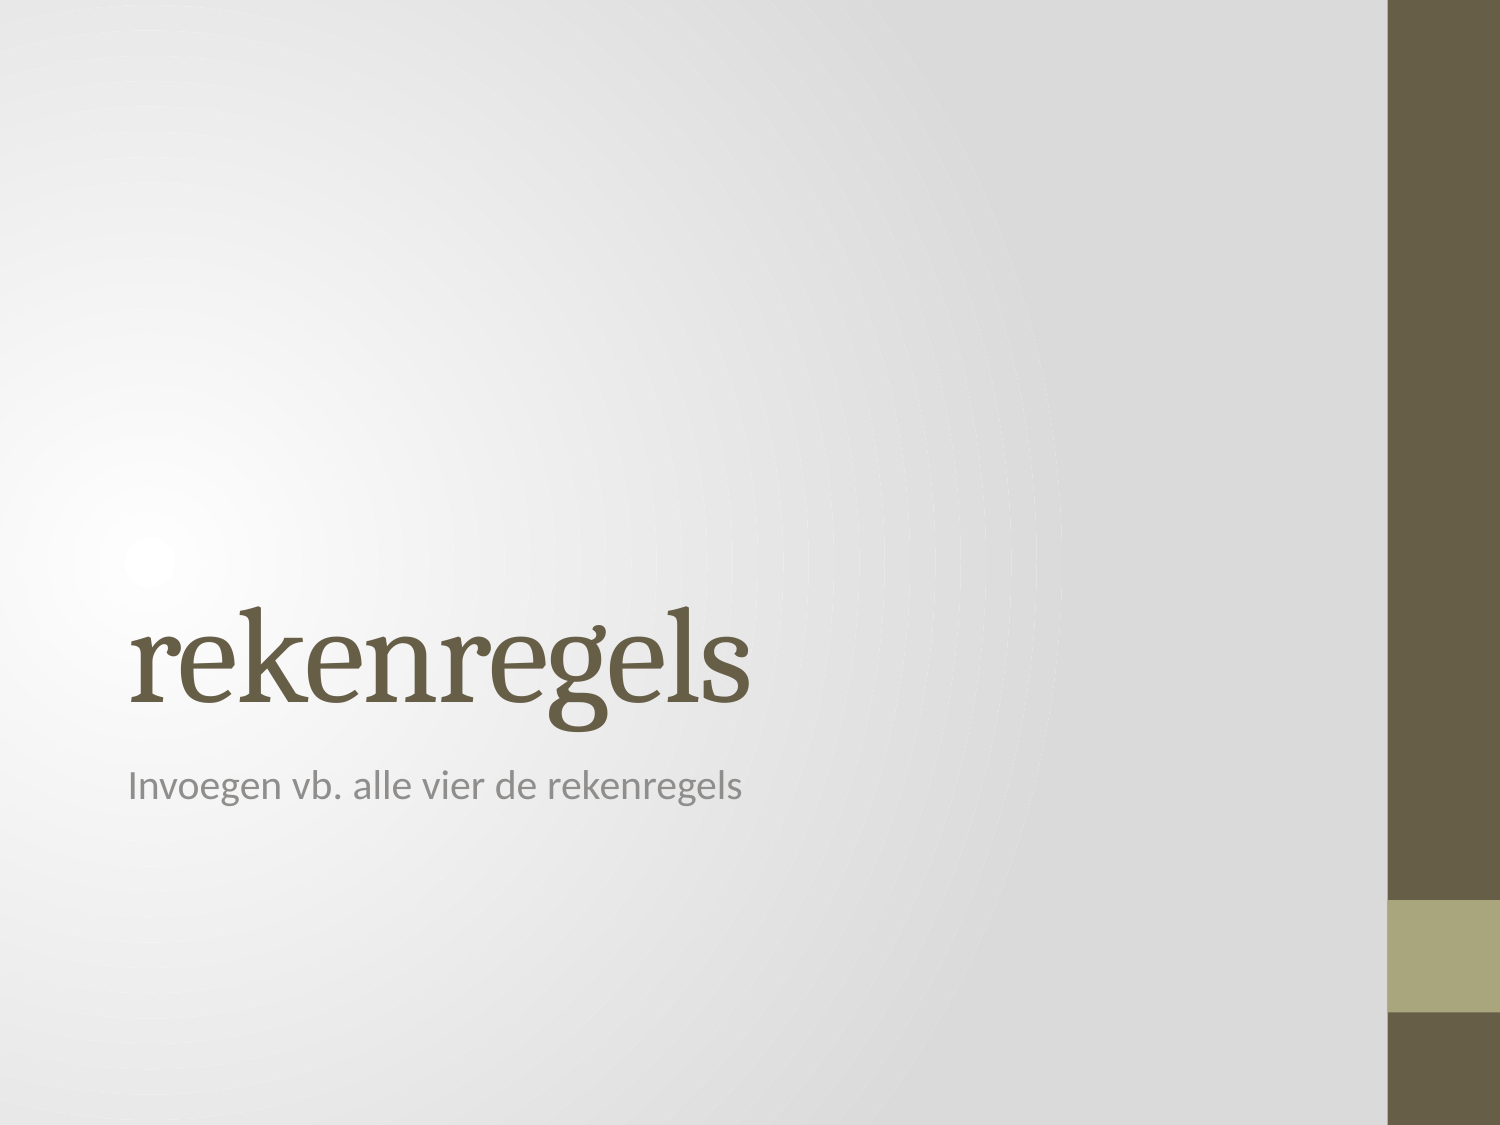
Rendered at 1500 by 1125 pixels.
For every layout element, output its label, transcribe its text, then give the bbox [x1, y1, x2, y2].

subtitle Invoegen vb. alle vier de rekenregels [112, 750, 1173, 925]
title rekenregels [112, 312, 1350, 738]
